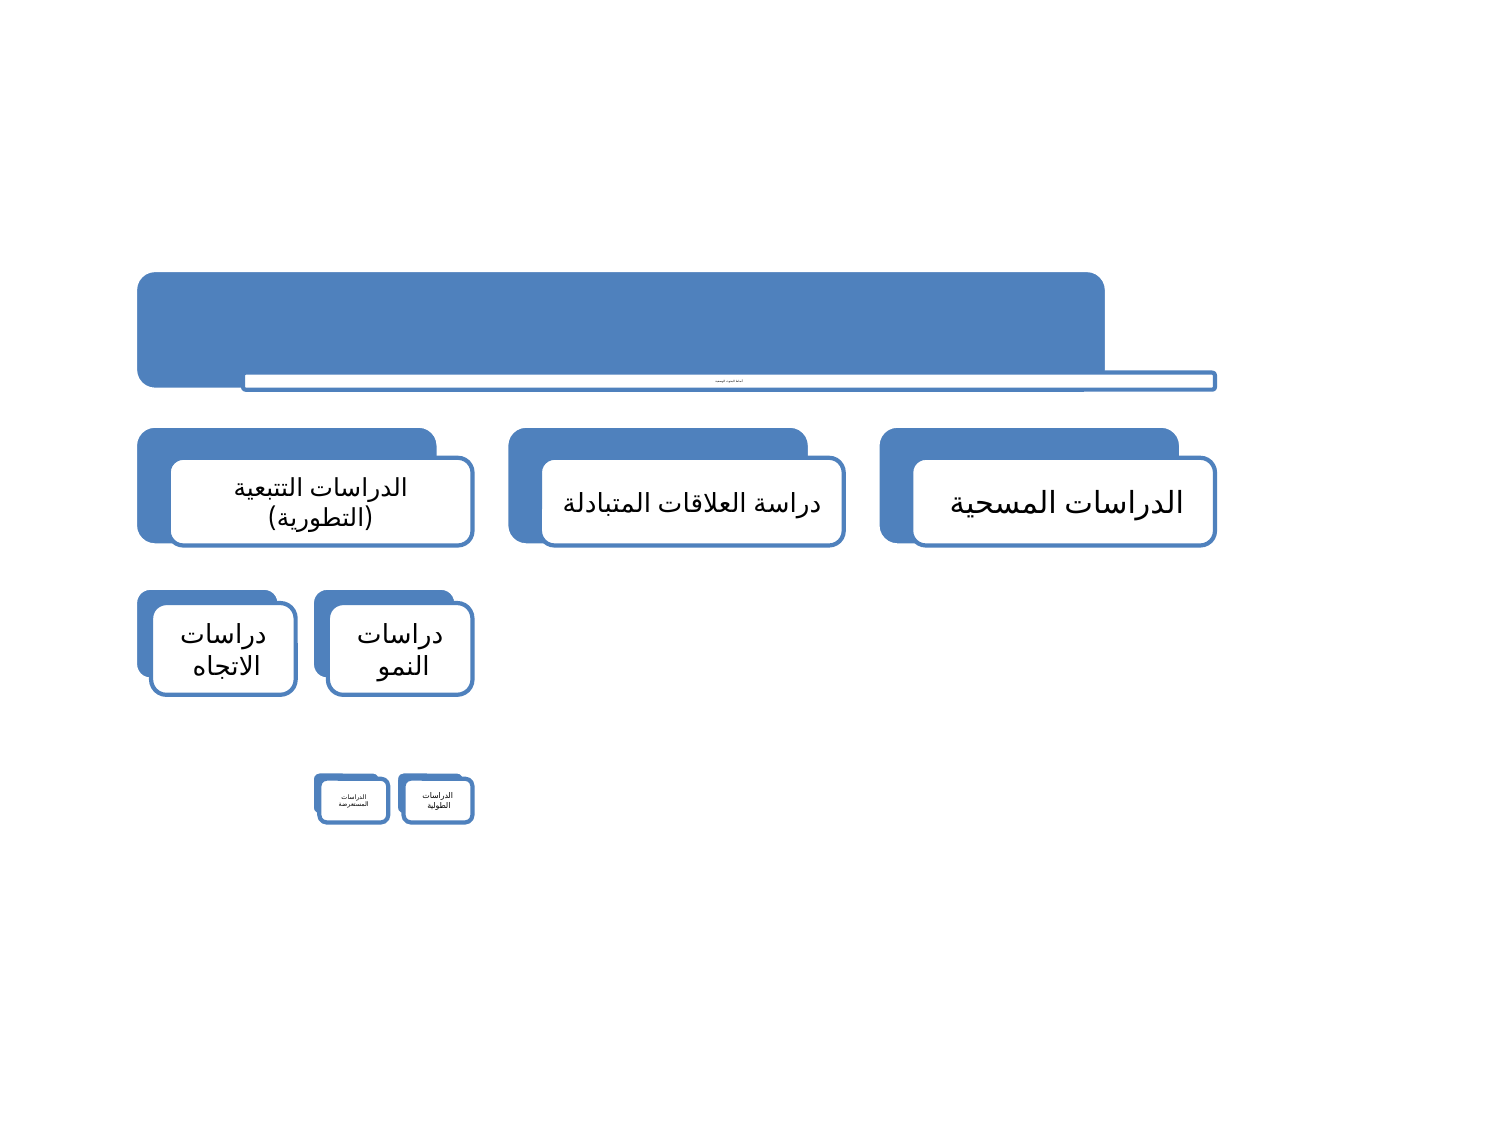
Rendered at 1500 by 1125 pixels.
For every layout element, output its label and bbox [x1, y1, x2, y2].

list [0, 269, 1351, 1013]
